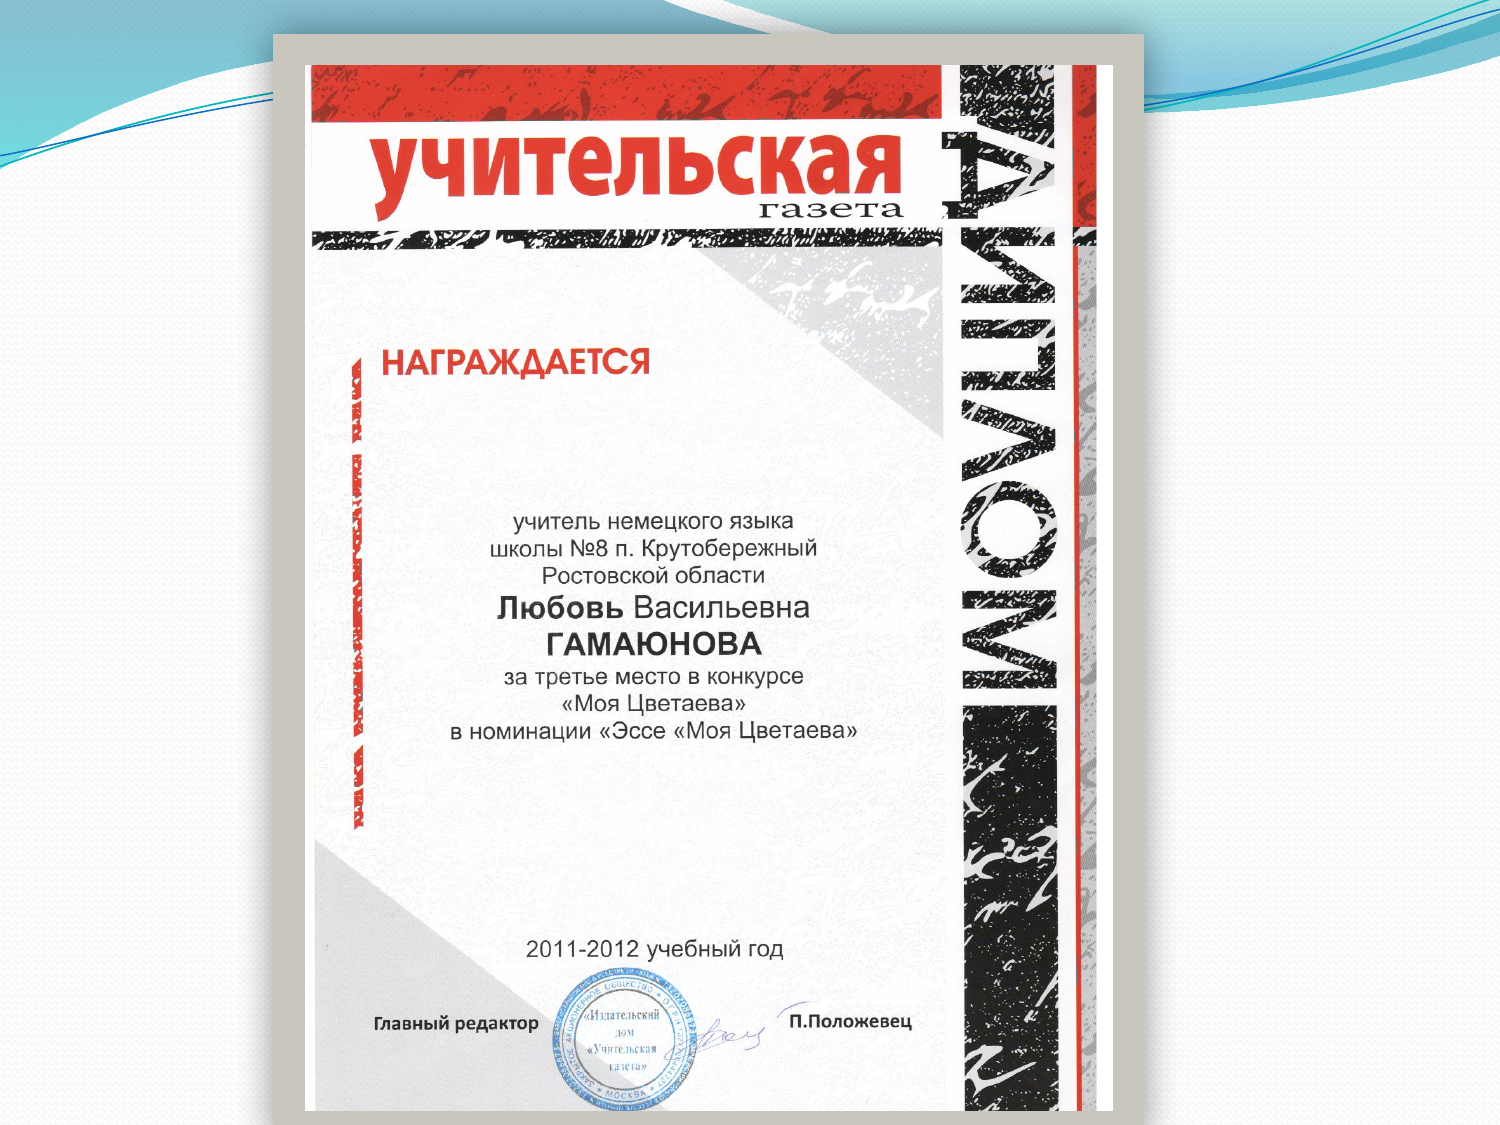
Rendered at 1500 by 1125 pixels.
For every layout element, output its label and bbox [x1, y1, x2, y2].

list [304, 65, 1114, 1112]
